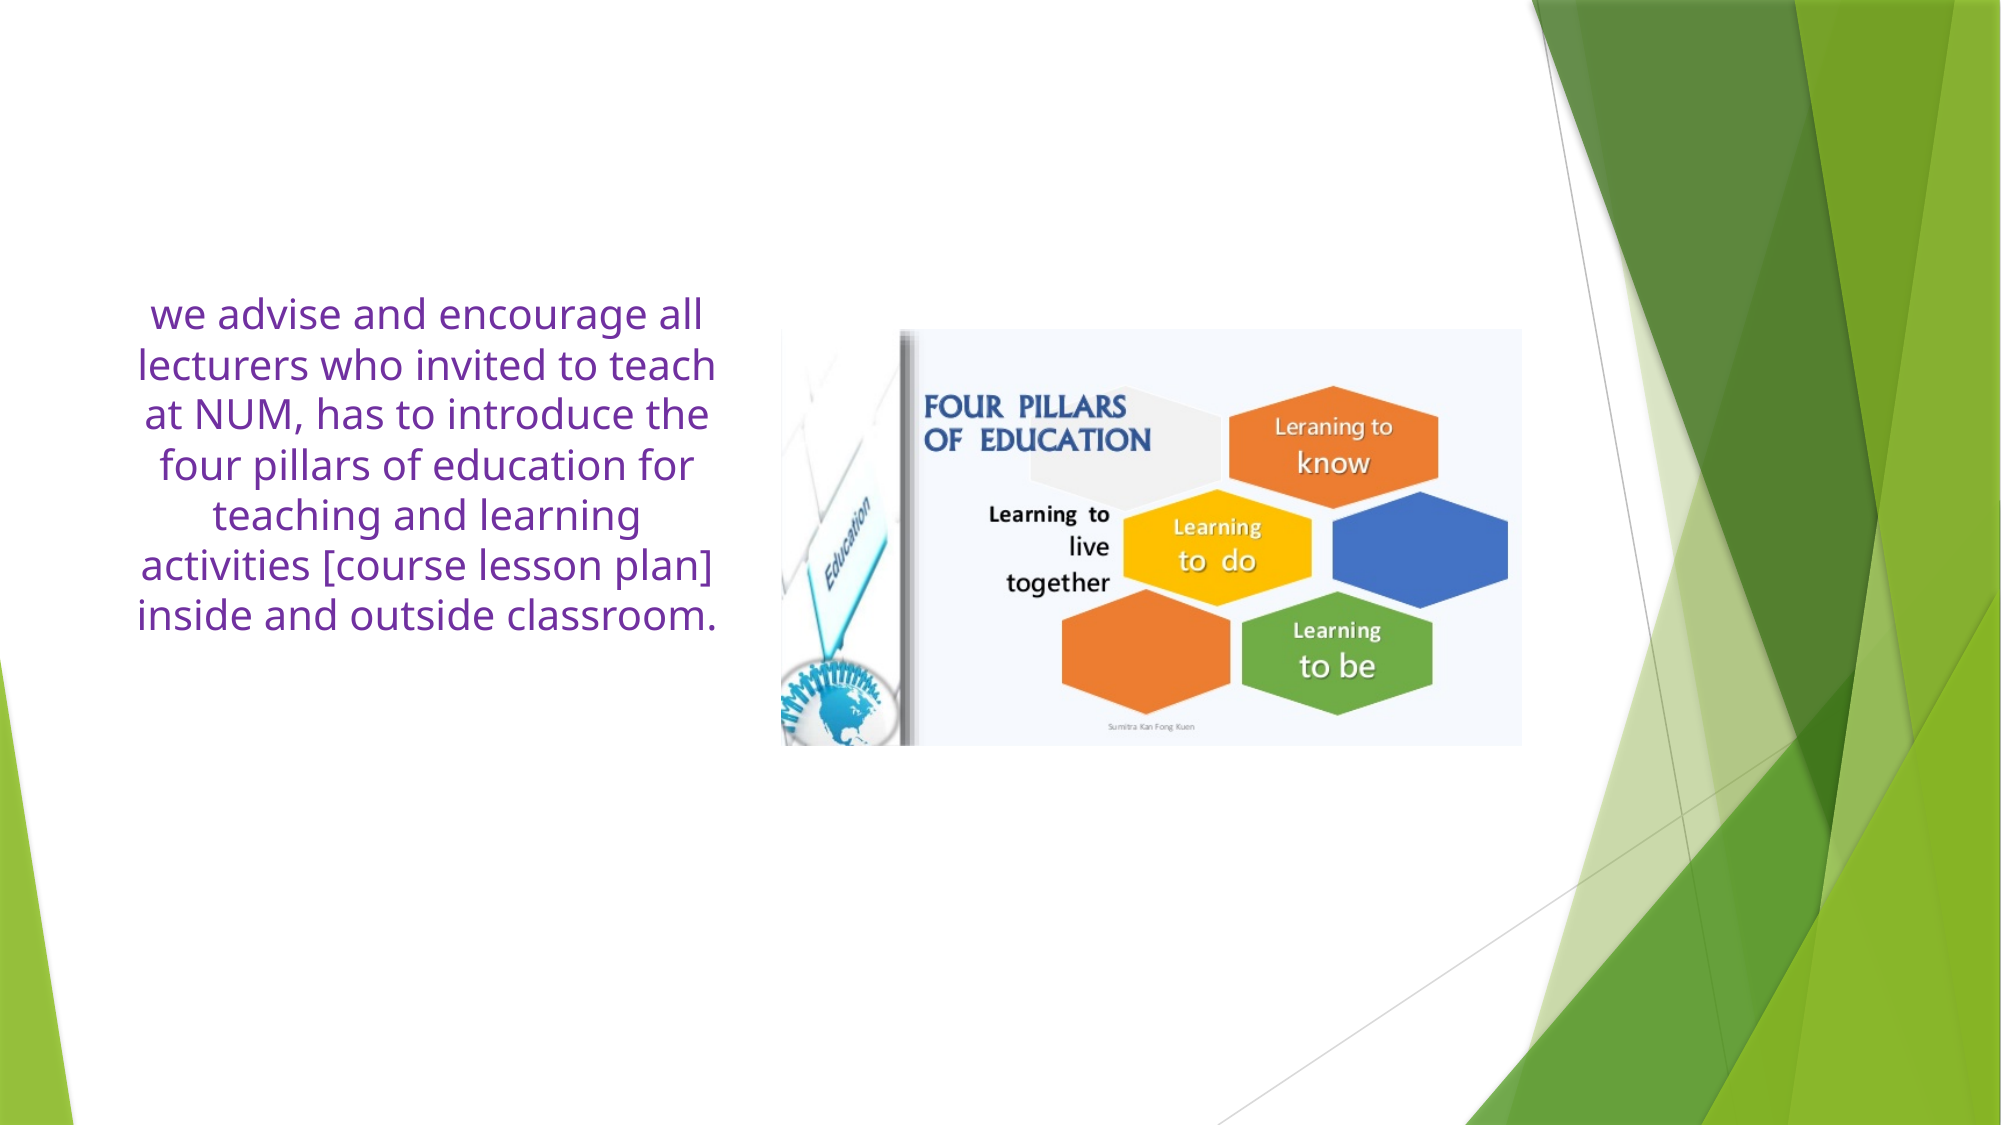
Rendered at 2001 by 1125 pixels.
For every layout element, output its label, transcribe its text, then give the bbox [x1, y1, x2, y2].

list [780, 328, 1522, 747]
title we advise and encourage all lecturers who invited to teach at NUM, has to introduce the four pillars of education for teaching and learning activities [course lesson plan] inside and outside classroom. [111, 245, 744, 747]
